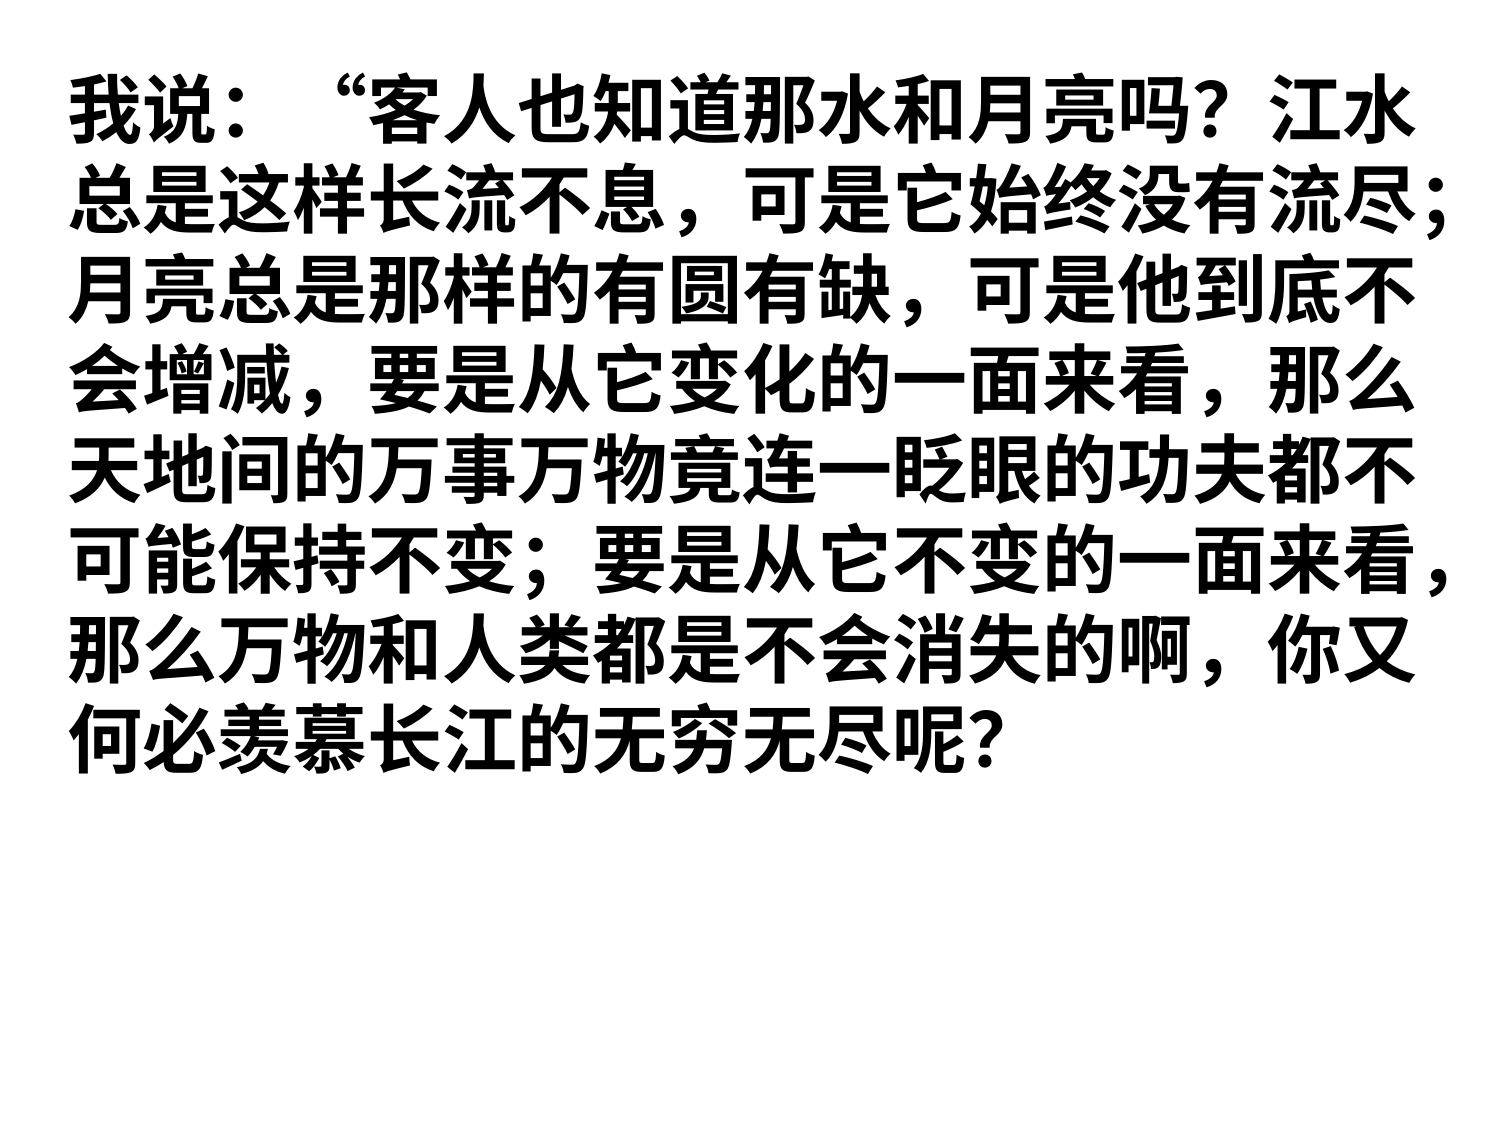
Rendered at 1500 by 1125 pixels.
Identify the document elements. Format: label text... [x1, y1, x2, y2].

text_box 我说：“客人也知道那水和月亮吗？江水总是这样长流不息，可是它始终没有流尽；月亮总是那样的有圆有缺，可是他到底不会增减，要是从它变化的一面来看，那么天地间的万事万物竟连一眨眼的功夫都不可能保持不变；要是从它不变的一面来看，那么万物和人类都是不会消失的啊，你又何必羡慕长江的无穷无尽呢？ [53, 54, 1436, 790]
